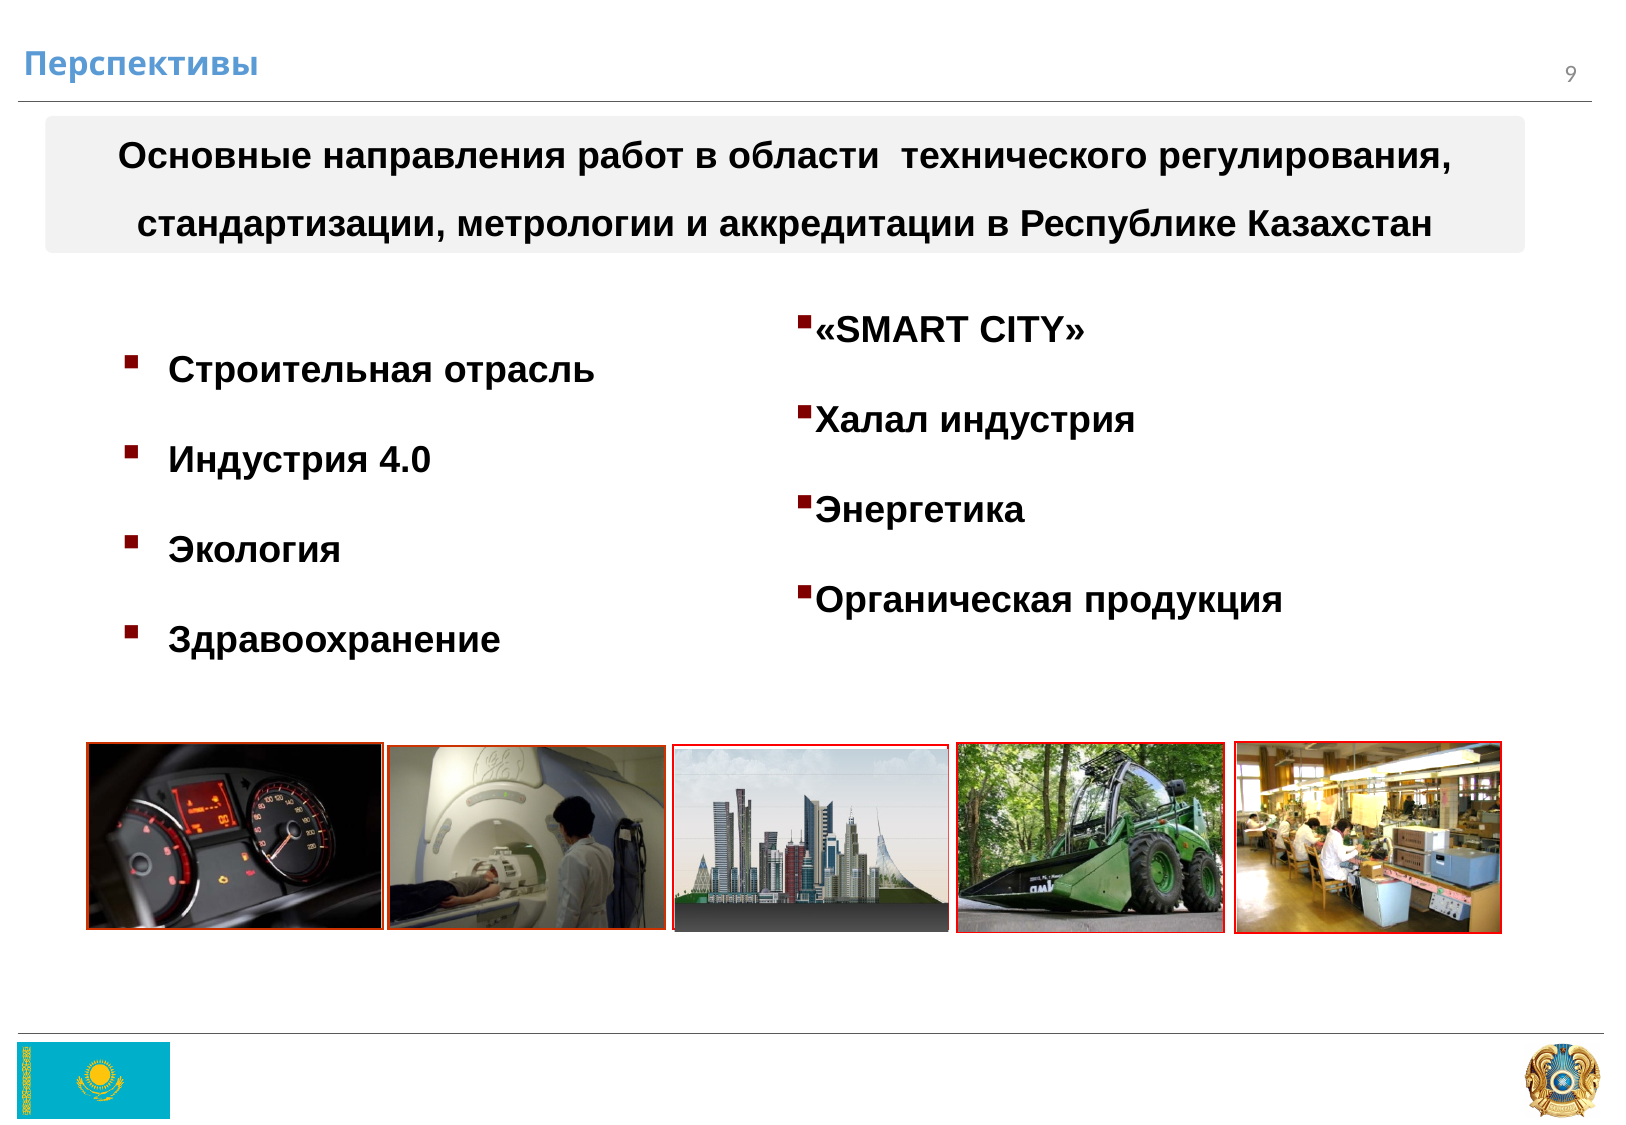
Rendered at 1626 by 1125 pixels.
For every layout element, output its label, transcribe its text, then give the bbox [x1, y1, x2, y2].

text_box Основные направления работ в области технического регулирования, стандартизации, метрологии и аккредитации в Республике Казахстан [45, 102, 1526, 252]
picture [674, 749, 949, 932]
text_box «SMART CITY» Халал индустрия Энергетика Органическая продукция [779, 208, 1592, 628]
picture [1524, 1042, 1601, 1119]
picture [17, 1042, 170, 1119]
slide_number 9 [1168, 45, 1593, 100]
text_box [88, 742, 1500, 932]
text_box Строительная отрасль Индустрия 4.0 Экология Здравоохранение [106, 292, 700, 668]
text_box Перспективы [0, 35, 576, 90]
